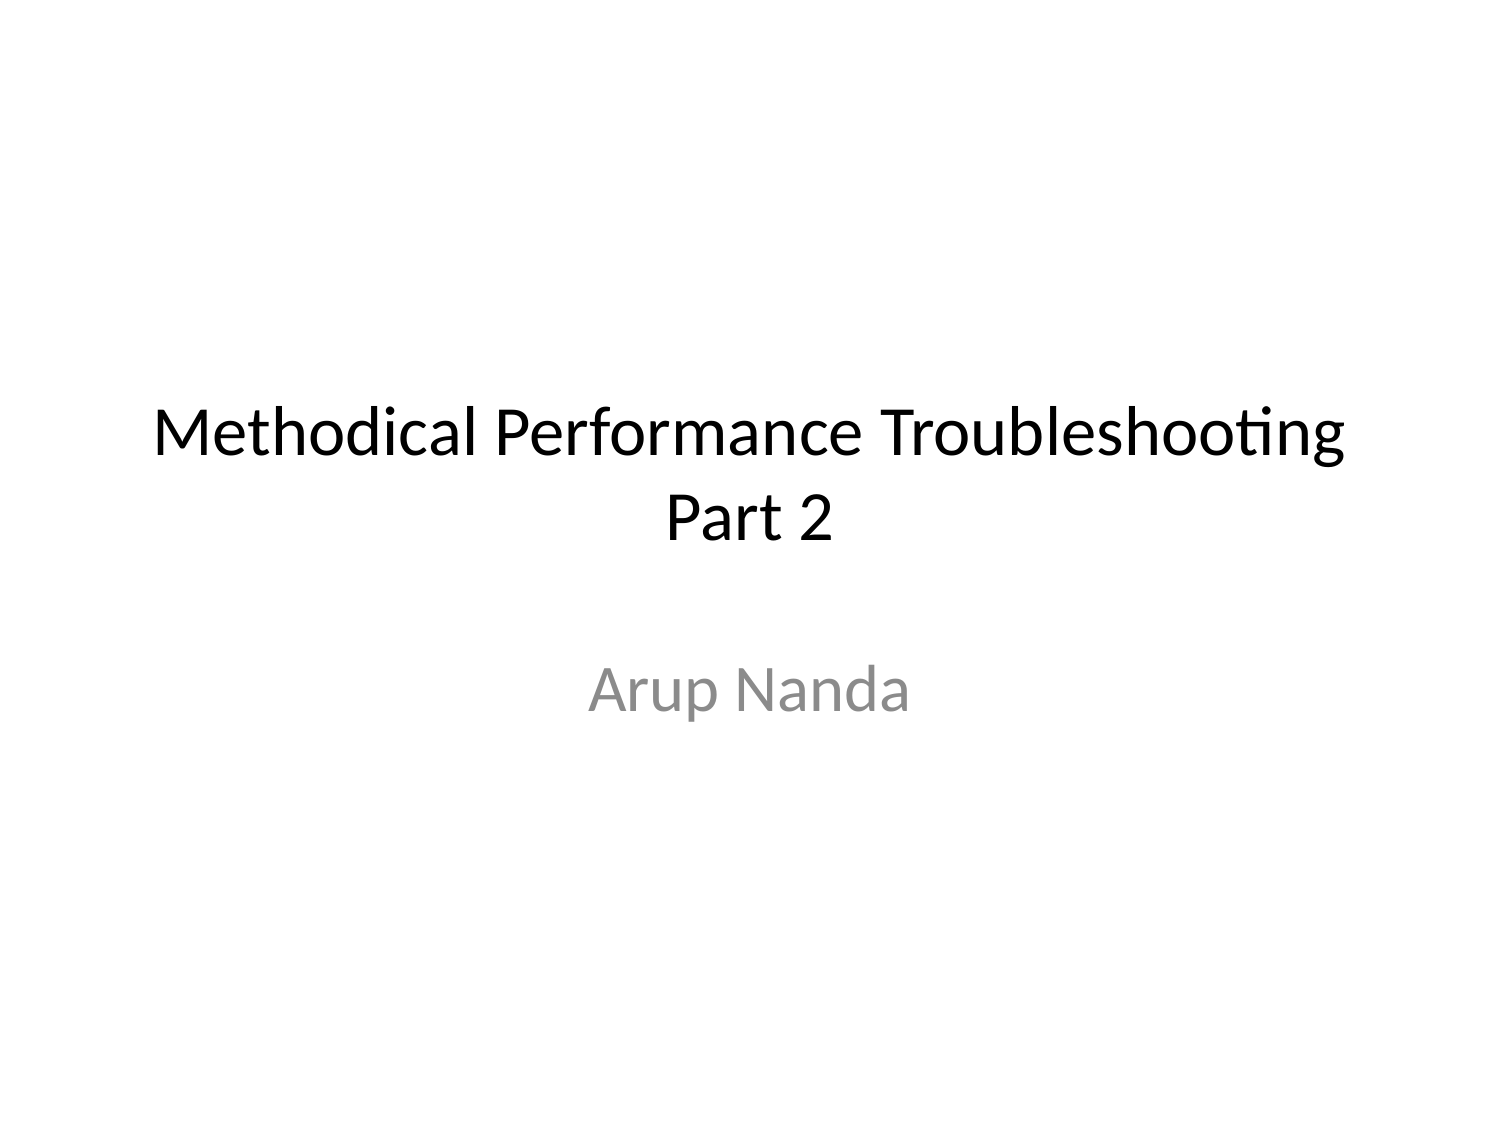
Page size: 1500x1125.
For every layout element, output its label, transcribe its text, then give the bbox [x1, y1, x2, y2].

subtitle Arup Nanda [225, 637, 1275, 925]
title Methodical Performance Troubleshooting Part 2 [112, 349, 1388, 591]
